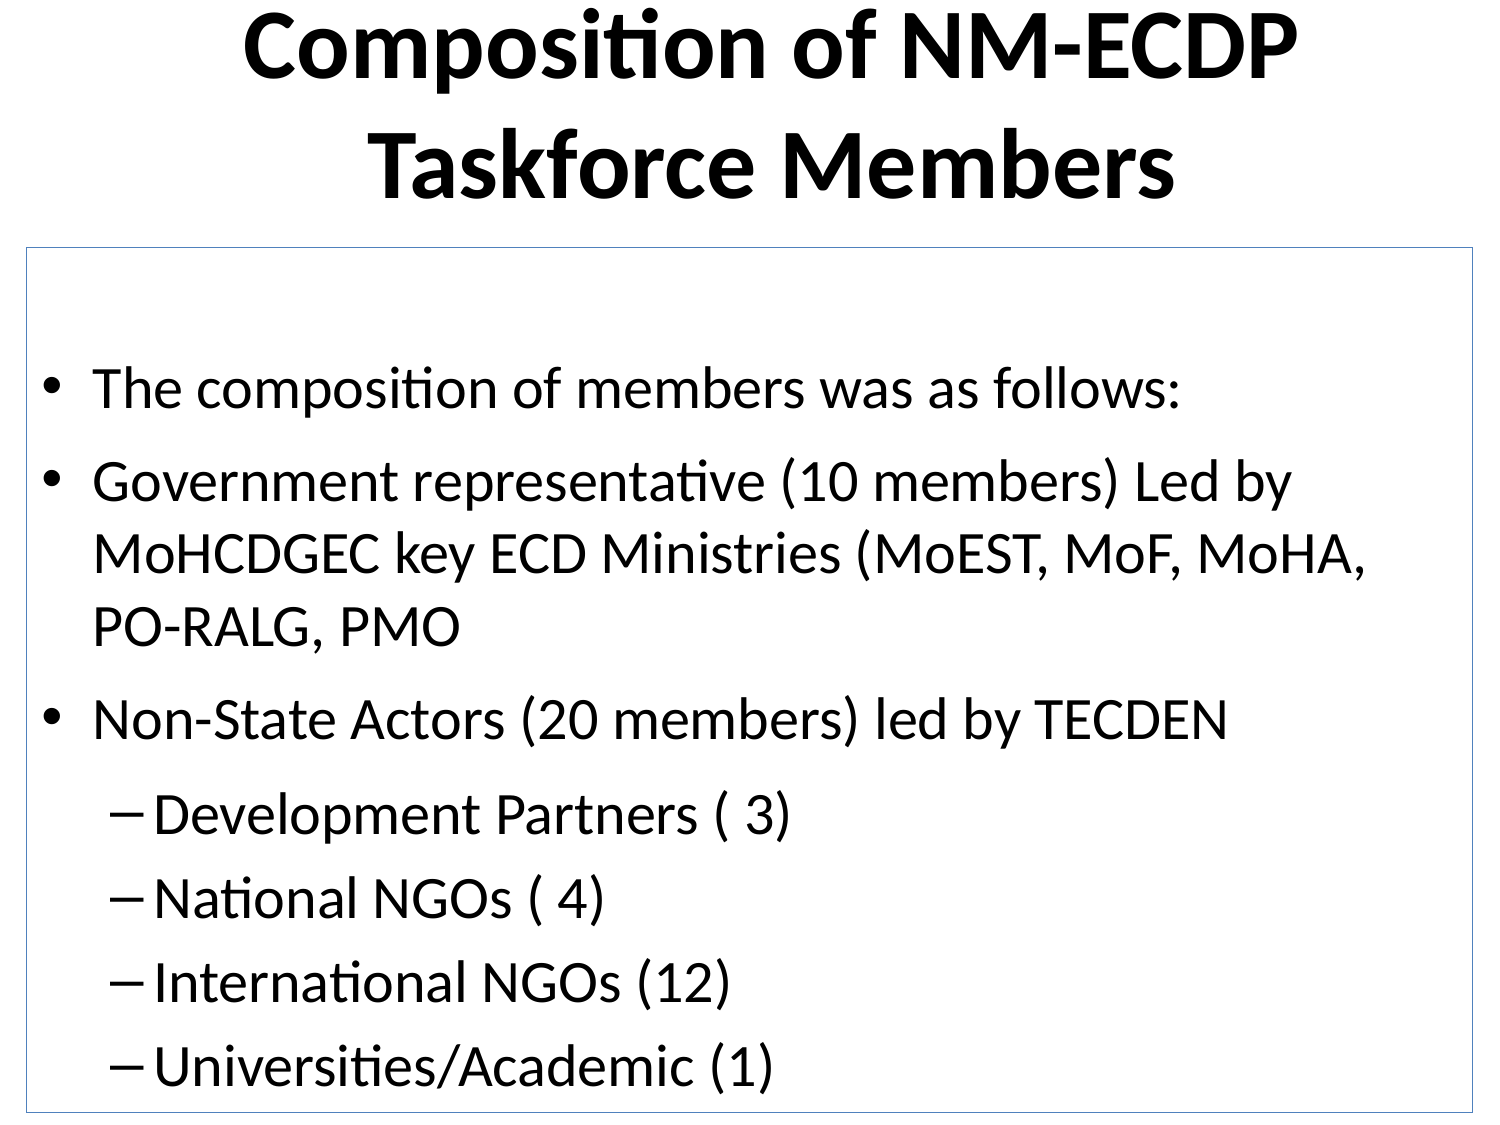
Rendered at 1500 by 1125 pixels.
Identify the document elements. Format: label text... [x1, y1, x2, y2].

title Composition of NM-ECDP Taskforce Members [44, 0, 1500, 317]
list The composition of members was as follows: Government representative (10 members) Led by MoHCDGEC key ECD Ministries (MoEST, MoF, MoHA, PO-RALG, PMO Non-State Actors (20 members) led by TECDEN Development Partners ( 3) National NGOs ( 4) International NGOs (12) Universities/Academic (1) [26, 247, 1473, 1113]
